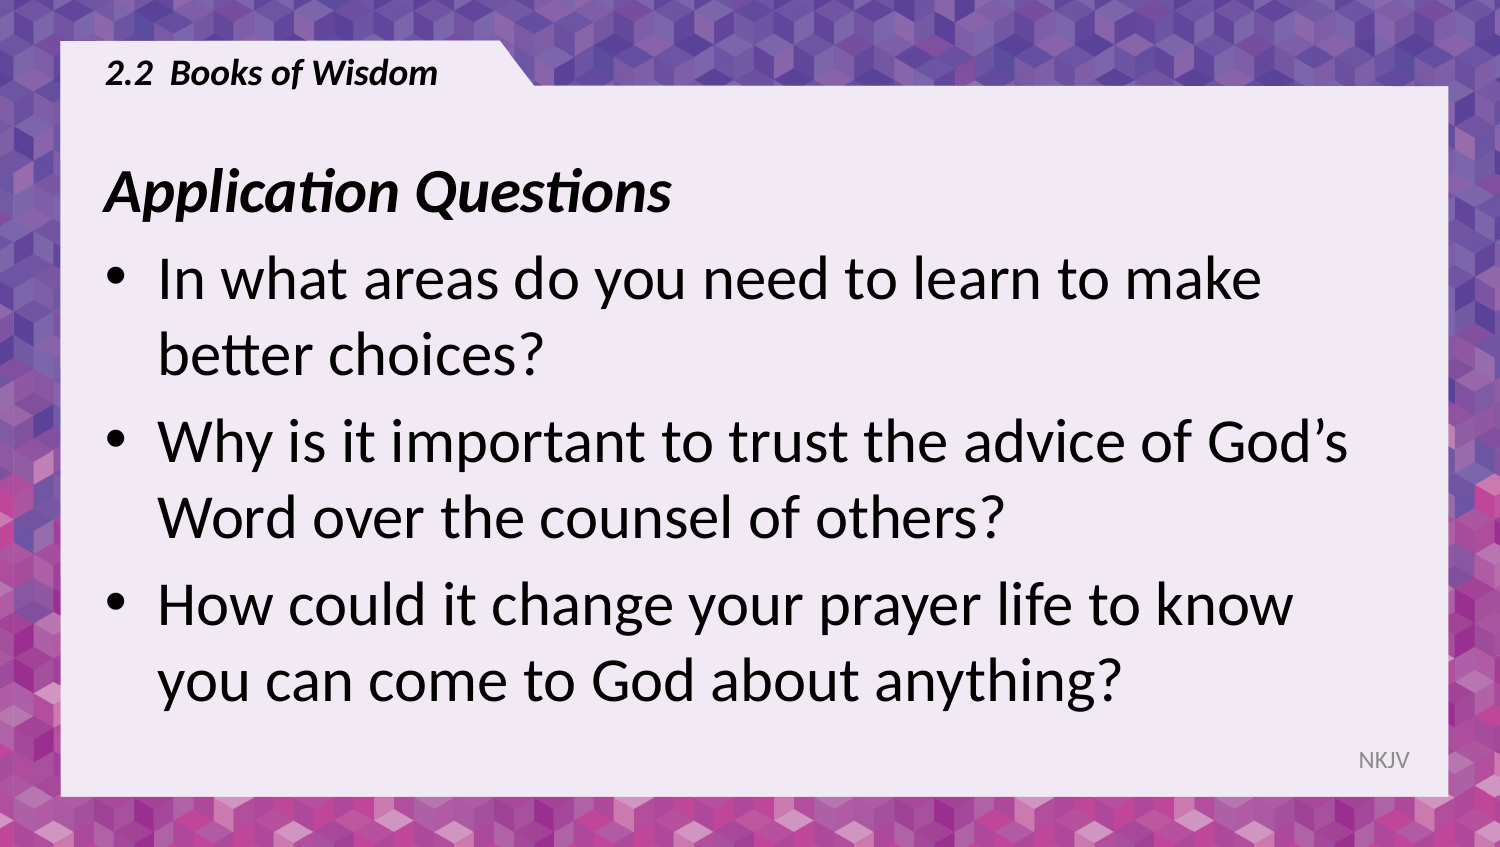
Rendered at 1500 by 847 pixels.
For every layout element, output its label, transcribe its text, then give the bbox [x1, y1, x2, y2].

footer NKJV [950, 736, 1425, 782]
picture [0, 0, 1500, 847]
title 2.2 Books of Wisdom [89, 33, 1420, 108]
list Application Questions In what areas do you need to learn to make better choices? Why is it important to trust the advice of God’s Word over the counsel of others? How could it change your prayer life to know you can come to God about anything? [89, 141, 1403, 722]
